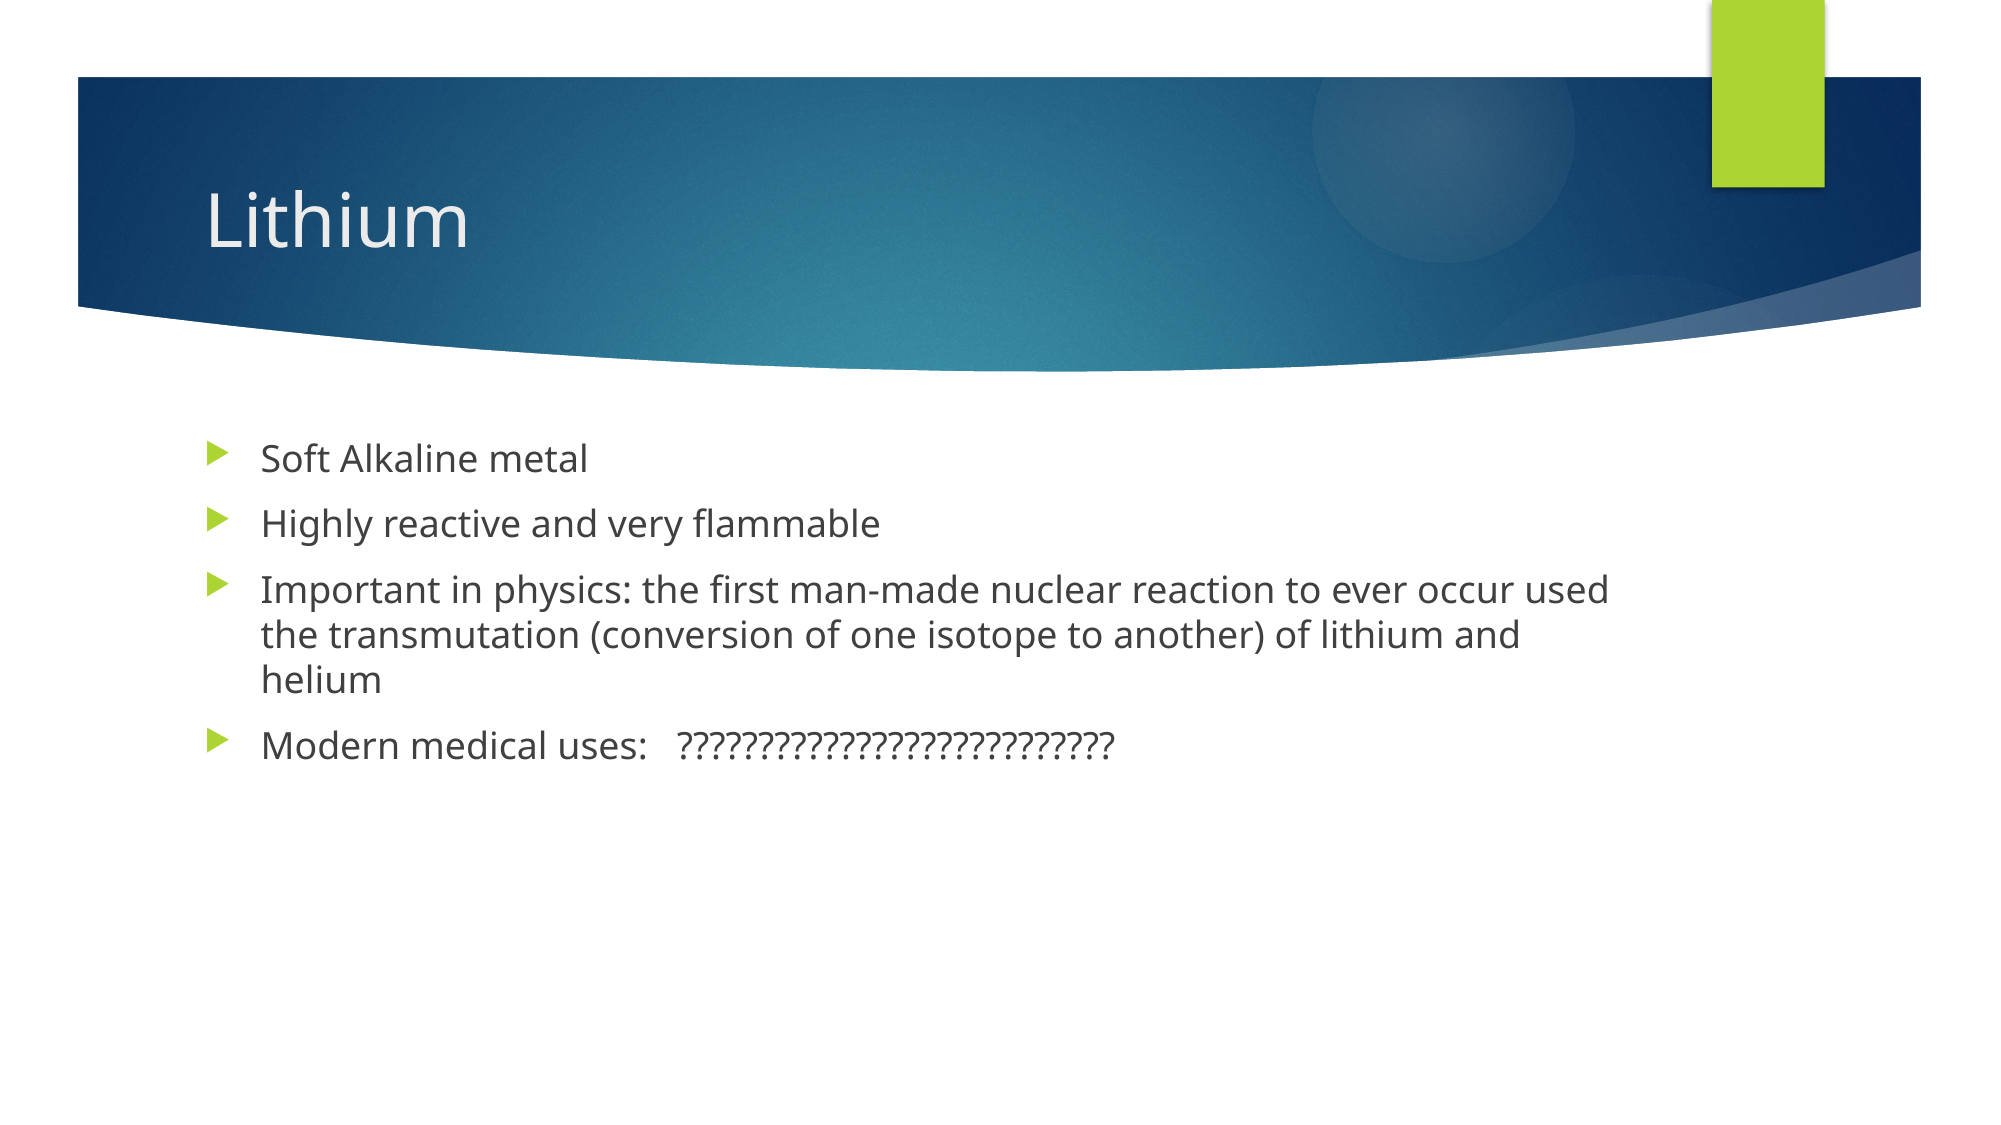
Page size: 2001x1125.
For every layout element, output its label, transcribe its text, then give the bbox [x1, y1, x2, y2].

list Soft Alkaline metal Highly reactive and very flammable Important in physics: the first man-made nuclear reaction to ever occur used the transmutation (conversion of one isotope to another) of lithium and helium Modern medical uses: ??????????????????????????? [189, 427, 1627, 988]
title Lithium [189, 159, 1627, 276]
